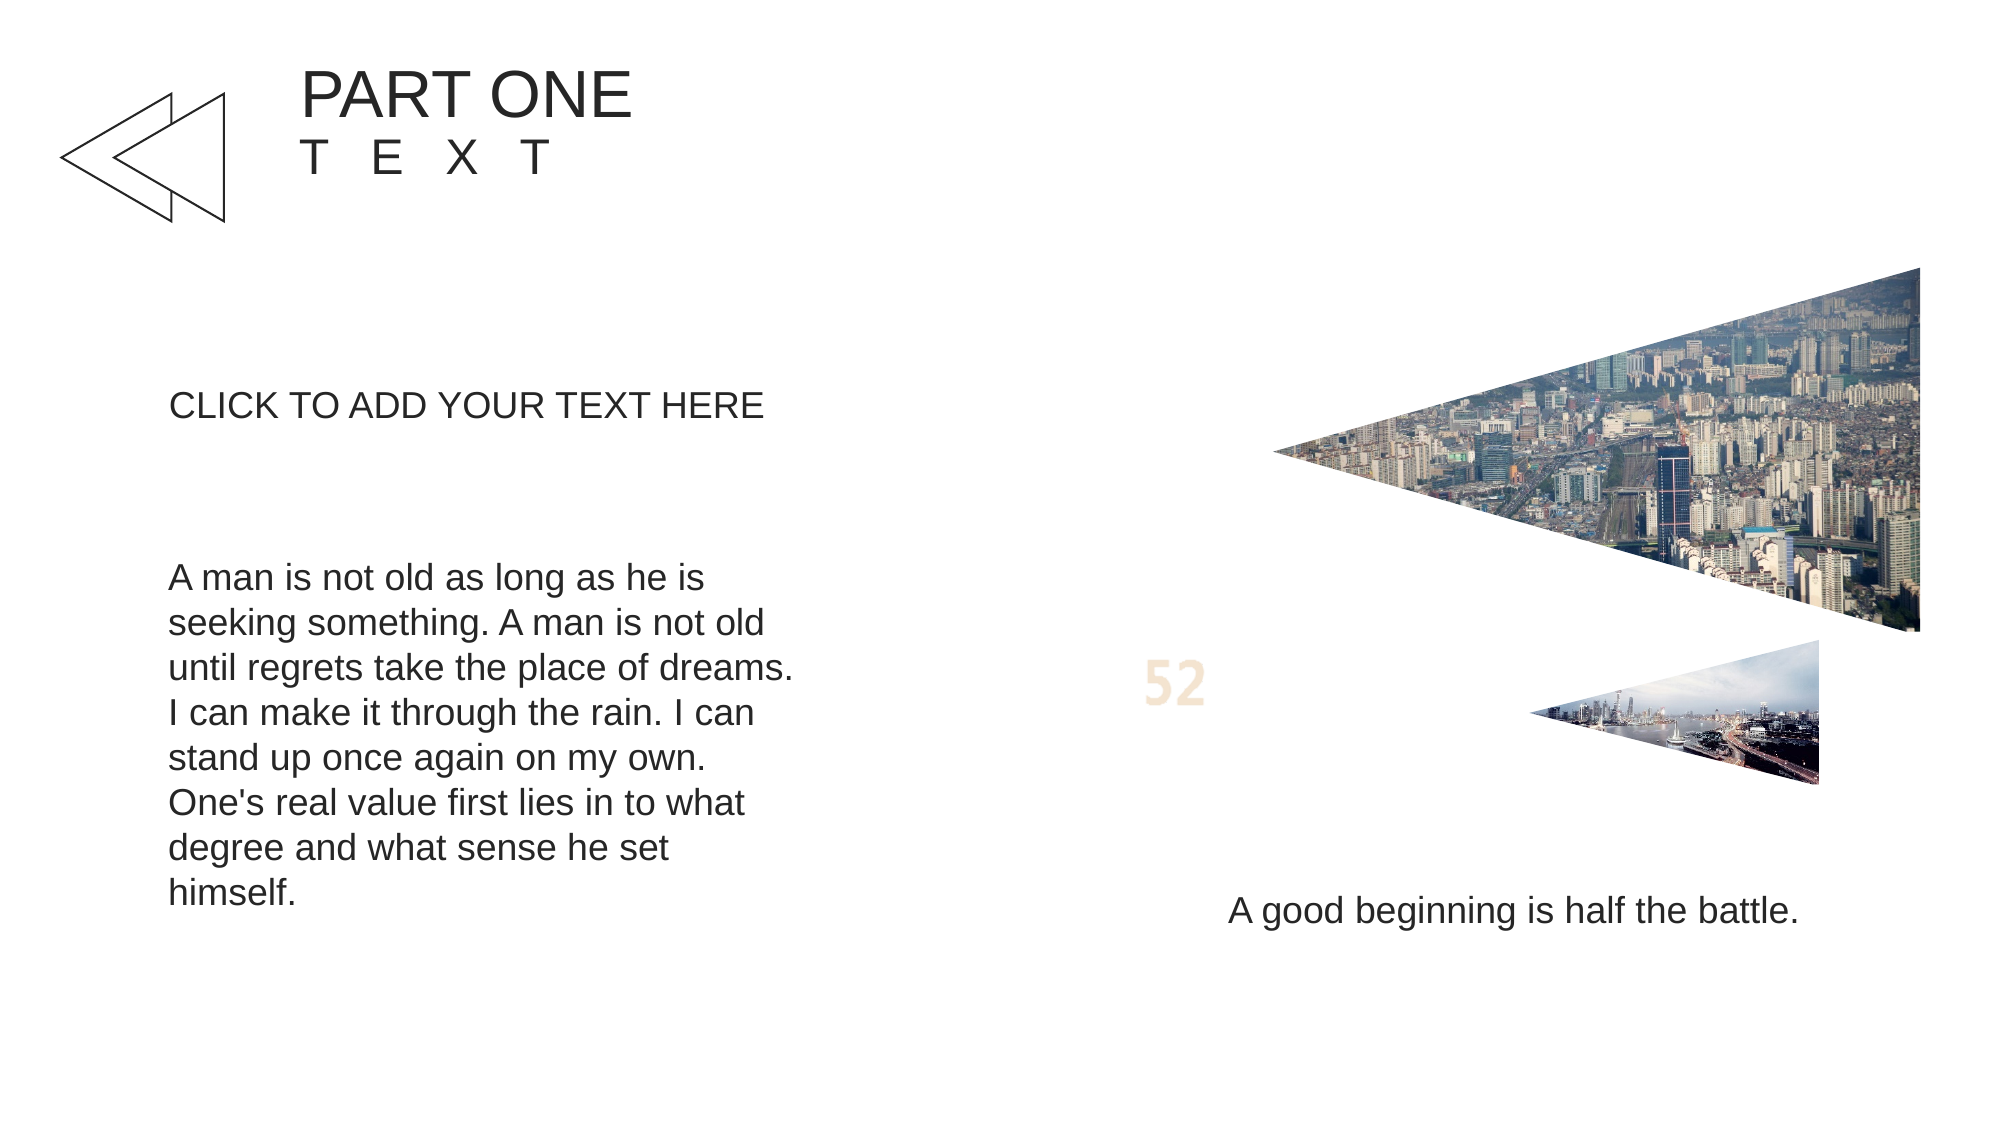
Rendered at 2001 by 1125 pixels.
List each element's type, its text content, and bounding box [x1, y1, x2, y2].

text_box T E X T [284, 117, 566, 192]
text_box A man is not old as long as he is seeking something. A man is not old until regrets take the place of dreams. I can make it through the rain. I can stand up once again on my own. One's real value first lies in to what degree and what sense he set himself. [153, 545, 771, 921]
picture [771, 267, 1921, 1006]
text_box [61, 93, 224, 222]
text_box PART ONE [285, 42, 649, 138]
text_box CLICK TO ADD YOUR TEXT HERE [154, 374, 781, 434]
text_box A good beginning is half the battle. [1581, 878, 1816, 939]
